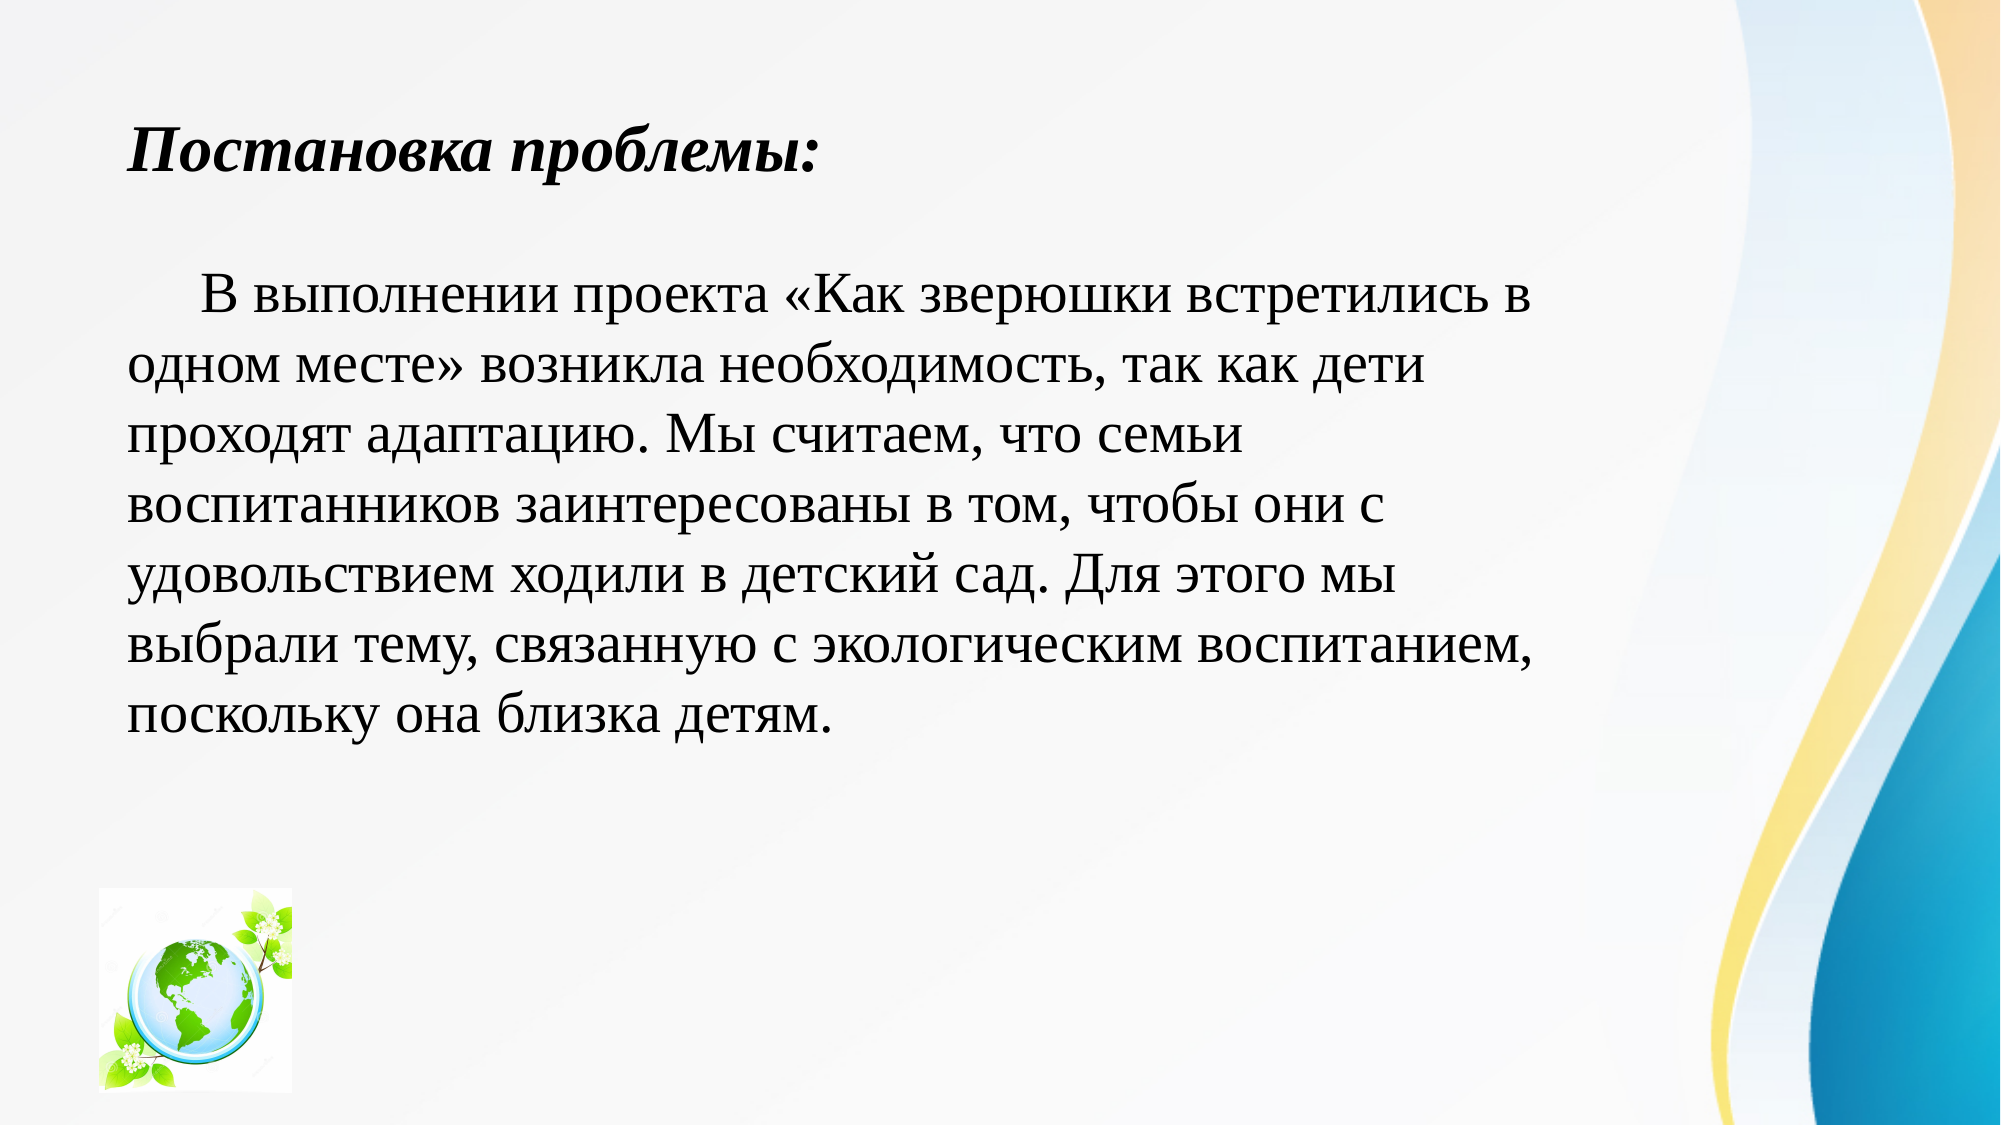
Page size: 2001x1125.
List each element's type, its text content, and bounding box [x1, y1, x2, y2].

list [99, 888, 292, 1093]
text_box Постановка проблемы: В выполнении проекта «Как зверюшки встретились в одном месте» возникла необходимость, так как дети проходят адаптацию. Мы считаем, что семьи воспитанников заинтересованы в том, чтобы они с удовольствием ходили в детский сад. Для этого мы выбрали тему, связанную с экологическим воспитанием, поскольку она близка детям. [113, 96, 1636, 752]
picture [0, 0, 2001, 1125]
